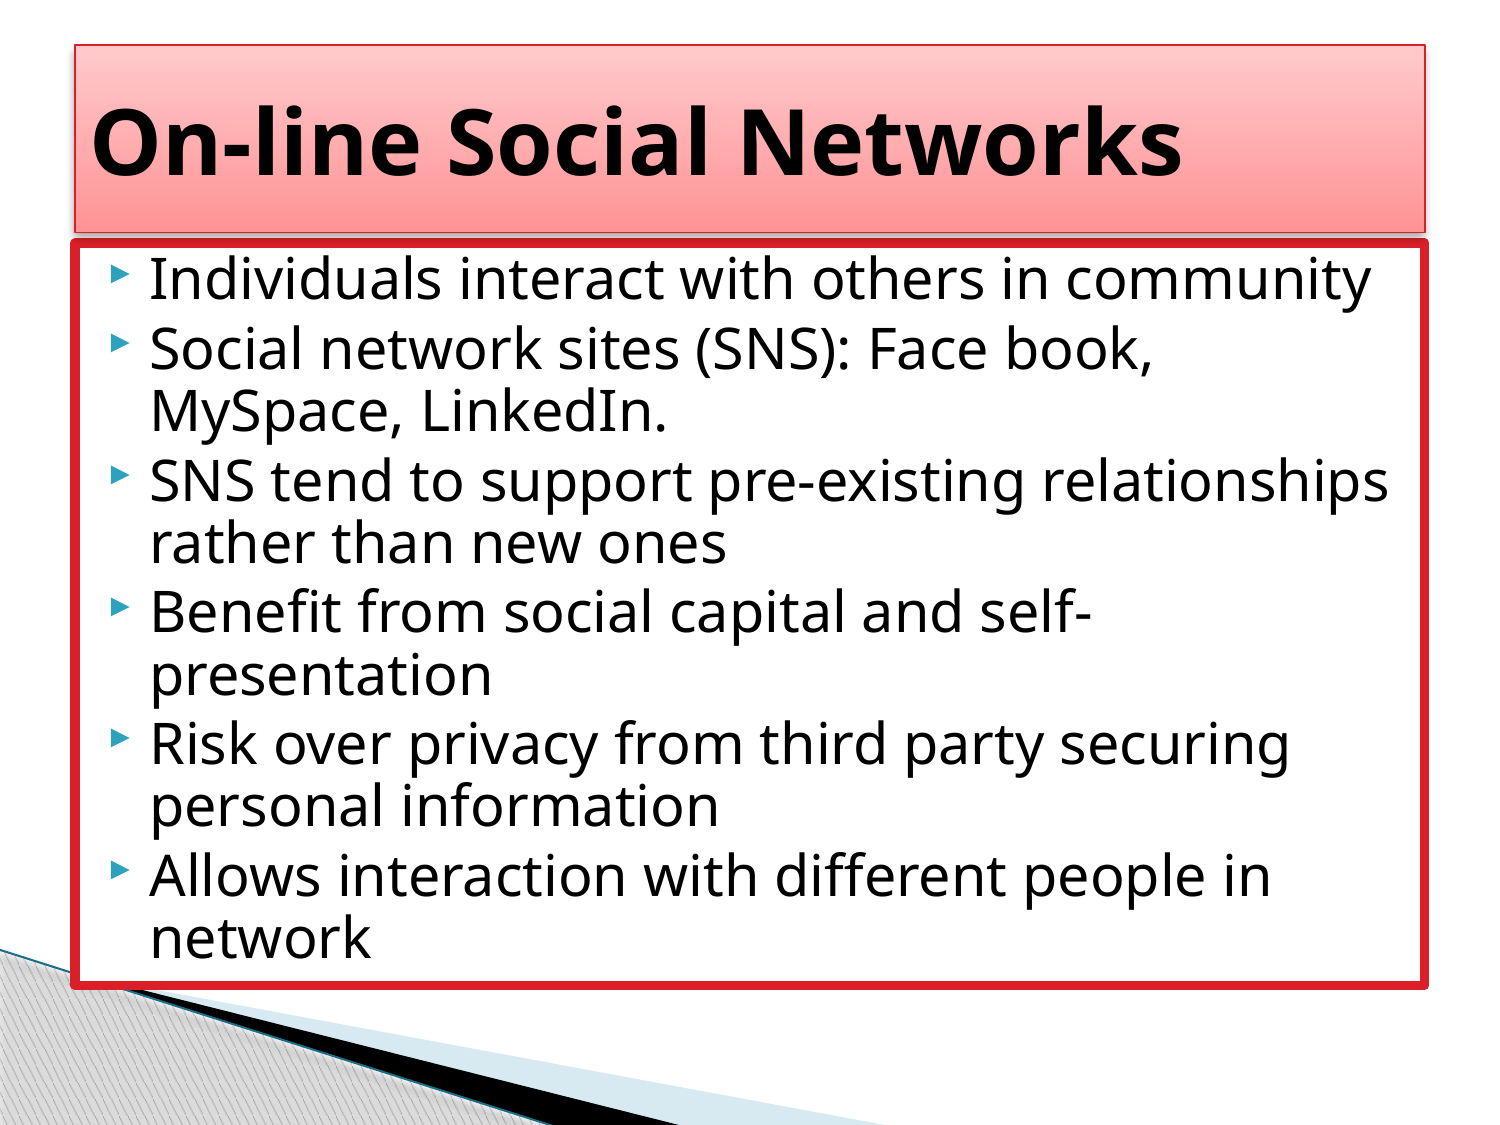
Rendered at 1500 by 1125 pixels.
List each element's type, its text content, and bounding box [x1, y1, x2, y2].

list Individuals interact with others in community Social network sites (SNS): Face book, MySpace, LinkedIn. SNS tend to support pre-existing relationships rather than new ones Benefit from social capital and self-presentation Risk over privacy from third party securing personal information Allows interaction with different people in network [70, 240, 1429, 990]
title On-line Social Networks [74, 44, 1426, 233]
